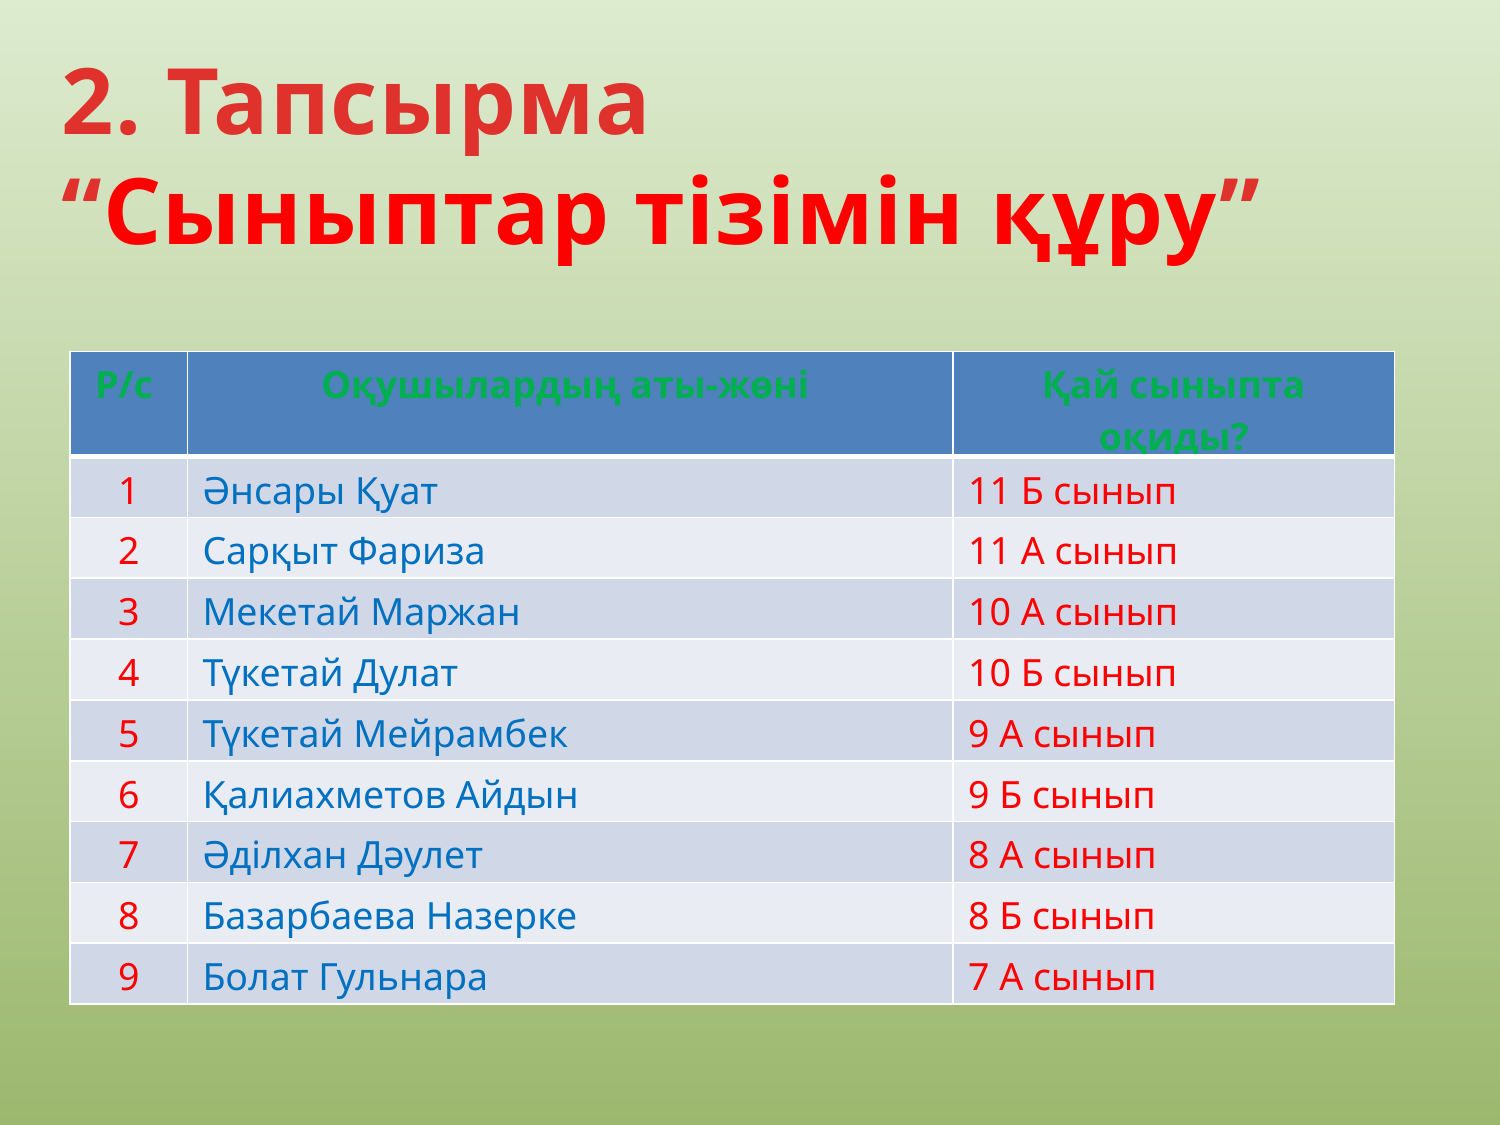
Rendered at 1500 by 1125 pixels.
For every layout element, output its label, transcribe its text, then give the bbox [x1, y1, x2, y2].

table_cell 8 [71, 883, 187, 942]
table_cell Түкетай Мейрамбек [188, 701, 952, 760]
table_cell Әнсары Қуат [188, 459, 952, 517]
table_cell Базарбаева Назерке [188, 883, 952, 942]
table_cell 8 Б сынып [954, 883, 1394, 942]
table_cell 2 [71, 518, 187, 577]
table_cell 3 [71, 579, 187, 638]
table_cell Қалиахметов Айдын [188, 762, 952, 821]
table_cell 10 А сынып [954, 579, 1394, 638]
table_cell 9 [71, 944, 187, 1003]
table_cell 6 [71, 762, 187, 821]
table_cell Мекетай Маржан [188, 579, 952, 638]
table_cell 9 Б сынып [954, 762, 1394, 821]
table_cell 10 Б сынып [954, 640, 1394, 699]
table_cell 5 [71, 701, 187, 760]
table_cell Сарқыт Фариза [188, 518, 952, 577]
table_cell 7 А сынып [954, 944, 1394, 1003]
table_cell 7 [71, 822, 187, 882]
table_cell Түкетай Дулат [188, 640, 952, 699]
table_cell 4 [71, 640, 187, 699]
table_cell 11 А сынып [954, 518, 1394, 577]
table_cell 11 Б сынып [954, 459, 1394, 517]
table_cell 8 А сынып [954, 822, 1394, 882]
table_cell 9 А сынып [954, 701, 1394, 760]
table_header Қай сыныпта оқиды? [954, 352, 1394, 454]
table_header Оқушылардың аты-жөні [188, 352, 952, 454]
text_box 2. Тапсырма “Сыныптар тізімін құру” [46, 35, 1500, 270]
table_cell Болат Гульнара [188, 944, 952, 1003]
table_header Р/с [71, 352, 187, 454]
table_cell 1 [71, 459, 187, 517]
table_cell Әділхан Дәулет [188, 822, 952, 882]
